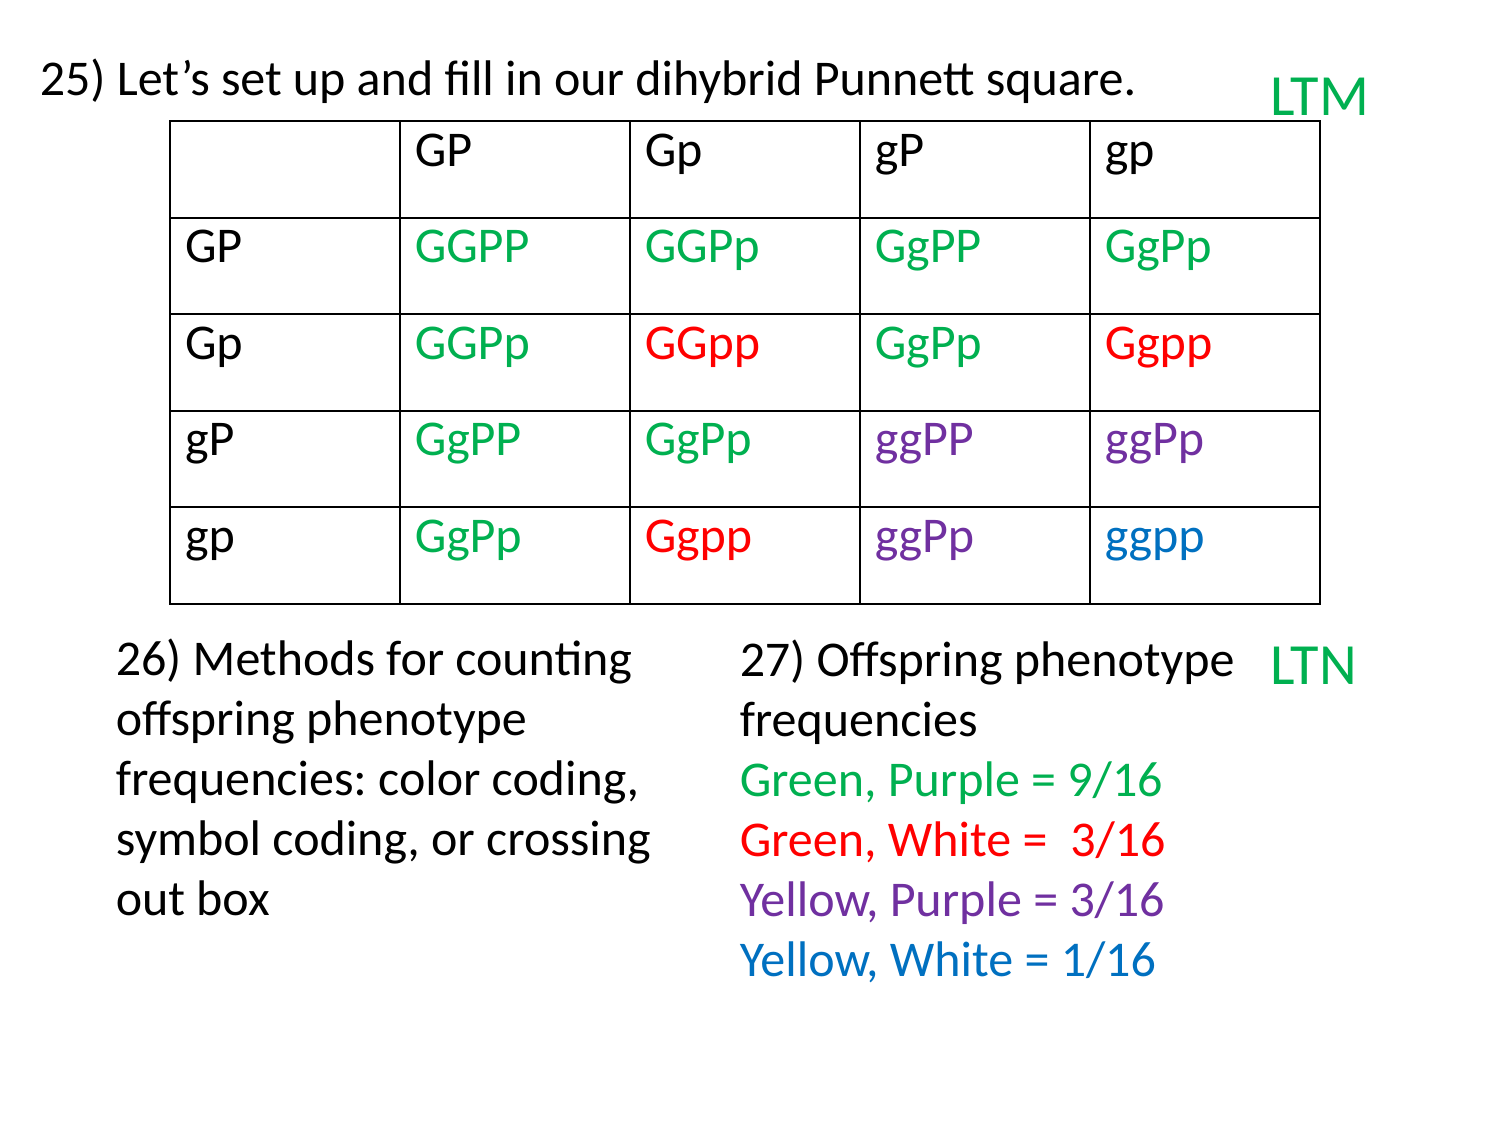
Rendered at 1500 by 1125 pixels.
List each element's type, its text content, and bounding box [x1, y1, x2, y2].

table_cell GGpp [631, 315, 859, 410]
table_cell GgPp [631, 412, 859, 506]
table_cell GGPP [401, 219, 629, 313]
text_box 27) Offspring phenotype frequencies Green, Purple = 9/16 Green, White = 3/16 Yellow, Purple = 3/16 Yellow, White = 1/16 [725, 619, 1443, 995]
text_box LTM [1255, 50, 1384, 135]
table_cell ggPP [861, 412, 1089, 506]
table_header gP [861, 122, 1089, 217]
table_cell GP [171, 219, 399, 313]
table_cell ggPp [1091, 412, 1319, 506]
table_cell Gp [171, 315, 399, 410]
table_cell Ggpp [631, 508, 859, 603]
table_header gp [1091, 122, 1319, 217]
table_cell ggPp [861, 508, 1089, 603]
table_cell GgPp [861, 315, 1089, 410]
table_cell GgPP [861, 219, 1089, 313]
table_cell ggpp [1091, 508, 1319, 603]
table_cell GgPp [1091, 219, 1319, 313]
table_cell GGPp [401, 315, 629, 410]
table_cell GgPp [401, 508, 629, 603]
table_cell gp [171, 508, 399, 603]
table_header GP [401, 122, 629, 217]
table_cell GgPP [401, 412, 629, 506]
table_header [171, 122, 399, 217]
table_header Gp [631, 122, 859, 217]
text_box 26) Methods for counting offspring phenotype frequencies: color coding, symbol coding, or crossing out box [100, 618, 689, 934]
table_cell gP [171, 412, 399, 506]
list 25) Let’s set up and fill in our dihybrid Punnett square. [24, 37, 1375, 363]
text_box LTN [1255, 618, 1372, 704]
table_cell Ggpp [1091, 315, 1319, 410]
table_cell GGPp [631, 219, 859, 313]
